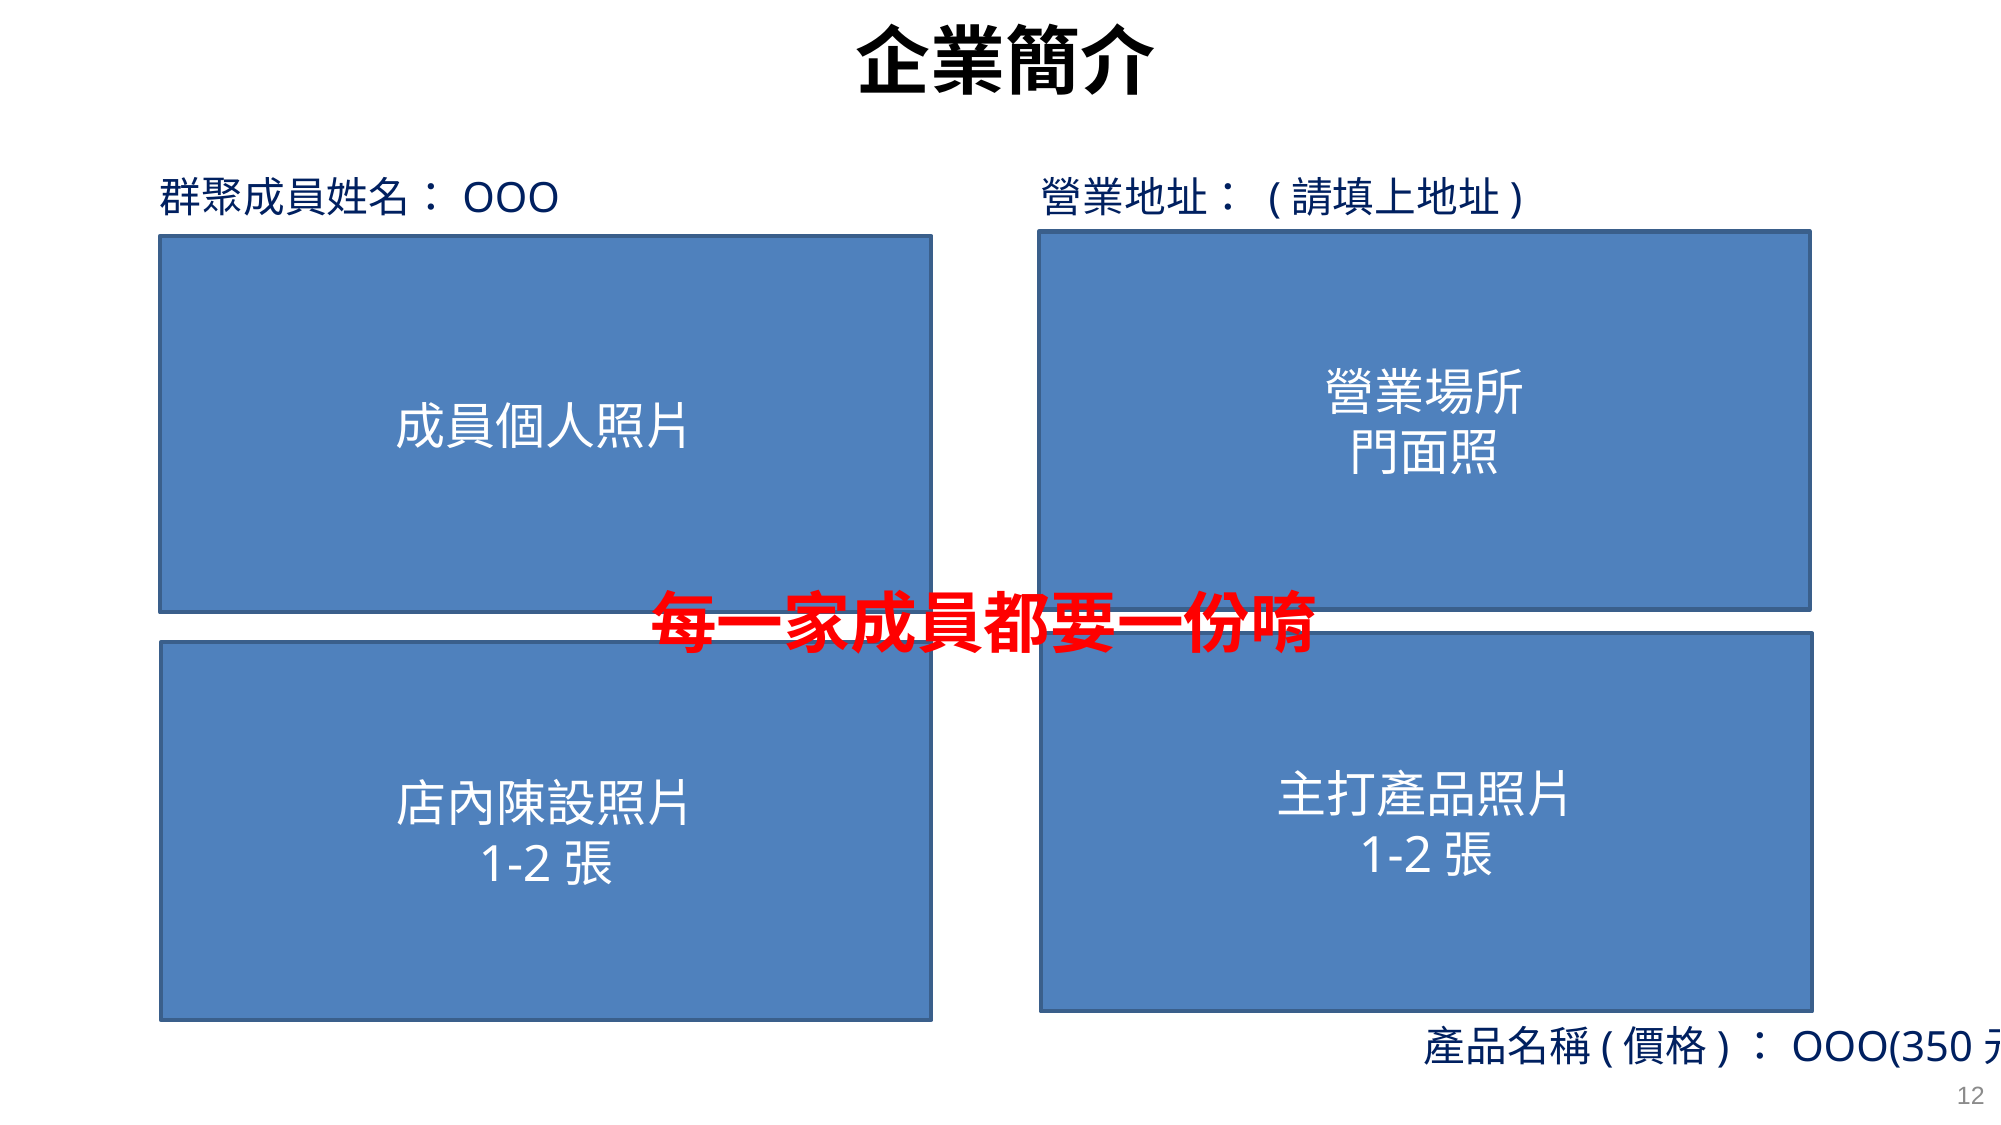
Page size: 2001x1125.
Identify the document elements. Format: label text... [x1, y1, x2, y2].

text_box 企業簡介 [66, 14, 1945, 104]
text_box 店內陳設照片 1-2張 [159, 640, 933, 1022]
text_box 營業場所 門面照 [1037, 229, 1812, 612]
text_box 群聚成員姓名：OOO [159, 170, 709, 221]
text_box 產品名稱(價格)：OOO(350元) [1423, 1020, 2000, 1071]
text_box 每一家成員都要一份唷 [635, 573, 1333, 669]
text_box 成員個人照片 [158, 234, 933, 614]
text_box 營業地址： (請填上地址) [1040, 170, 1608, 221]
text_box 主打產品照片 1-2張 [1039, 631, 1814, 1013]
